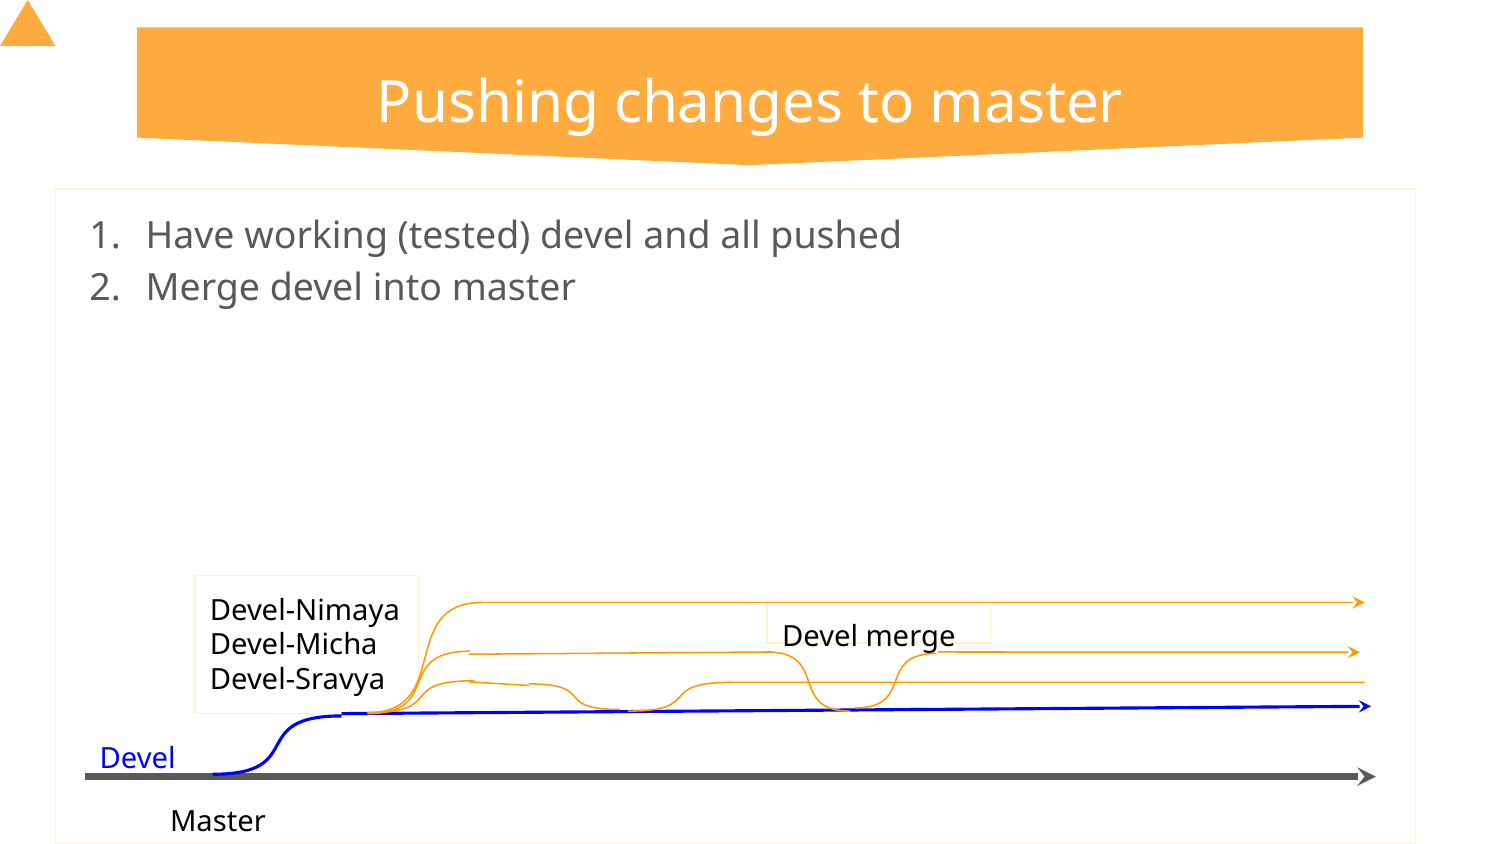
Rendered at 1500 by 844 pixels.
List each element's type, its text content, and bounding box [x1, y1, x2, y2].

text_box Devel-Nimaya Devel-Micha Devel-Sravya [194, 575, 419, 714]
text_box [0, 0, 56, 47]
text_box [341, 705, 361, 714]
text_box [854, 653, 937, 709]
text_box Master [154, 787, 294, 830]
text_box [367, 602, 483, 680]
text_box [766, 651, 851, 712]
title Pushing changes to master [51, 49, 1449, 144]
list Have working (tested) devel and all pushed Merge devel into master [55, 189, 1416, 844]
text_box Devel merge [767, 610, 991, 644]
text_box [137, 27, 1363, 49]
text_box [468, 651, 772, 655]
text_box [279, 144, 1221, 166]
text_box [736, 705, 762, 714]
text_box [212, 715, 342, 775]
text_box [488, 705, 524, 714]
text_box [468, 681, 530, 686]
text_box Devel [84, 724, 207, 766]
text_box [528, 683, 621, 710]
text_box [627, 681, 733, 712]
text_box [938, 705, 1372, 714]
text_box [367, 680, 475, 713]
